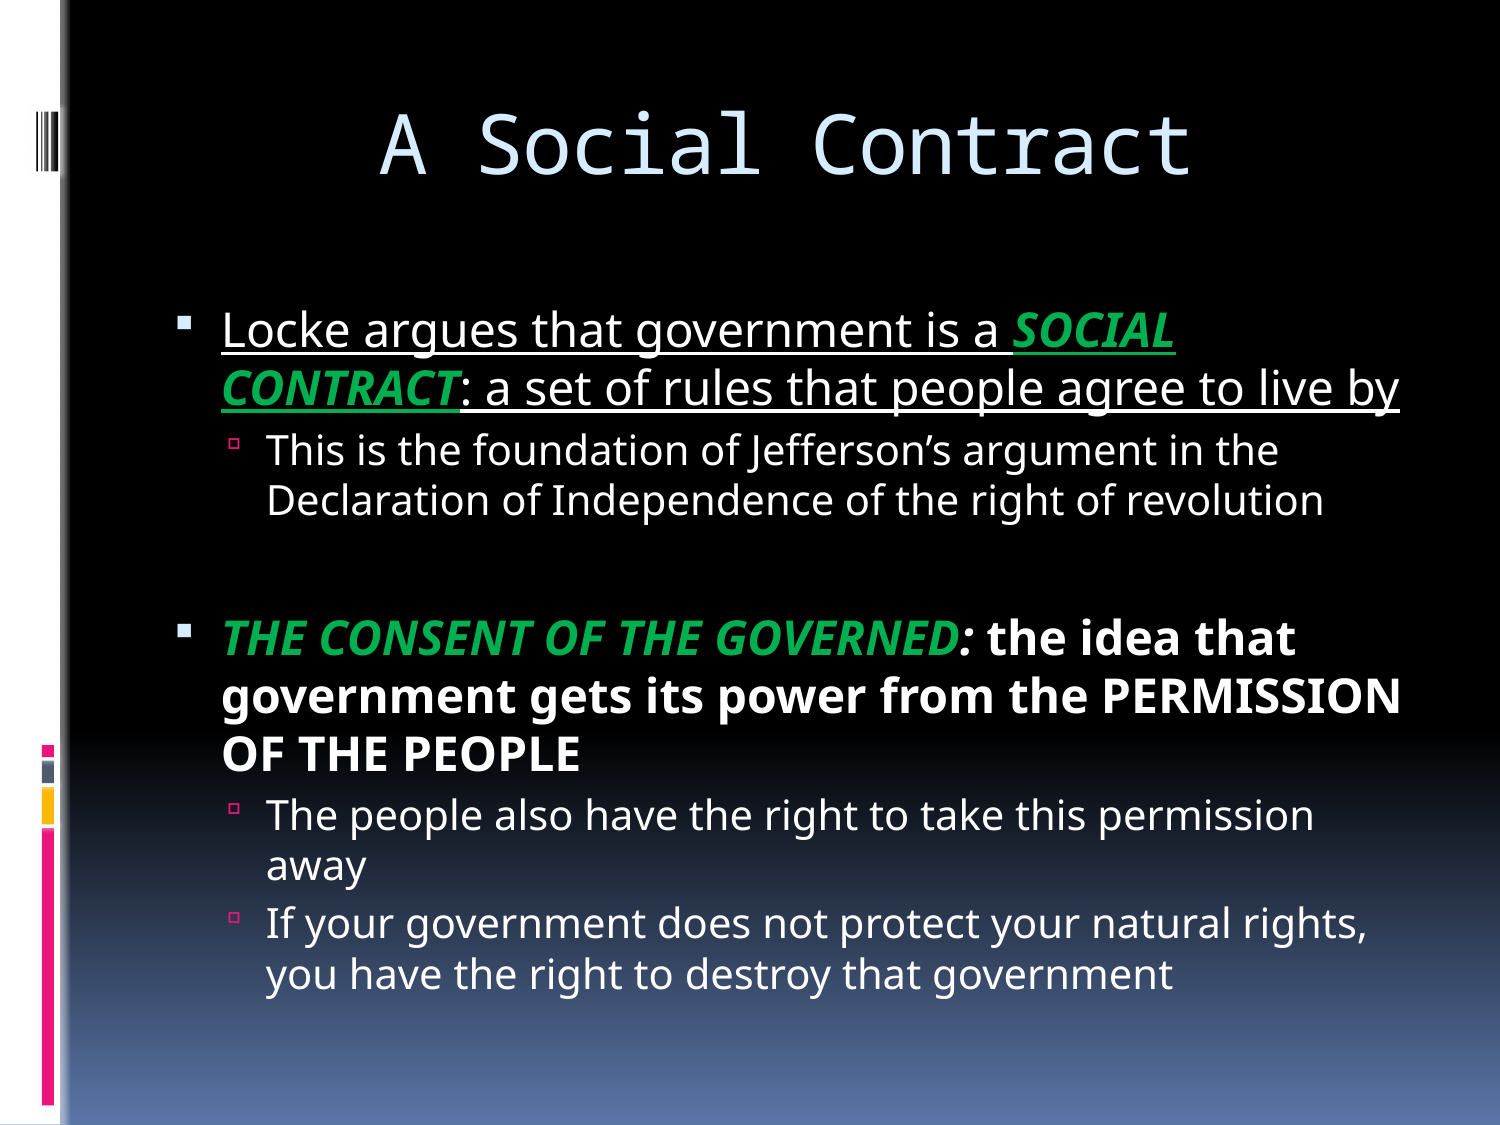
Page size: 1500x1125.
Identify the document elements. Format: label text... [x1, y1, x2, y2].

list Locke argues that government is a SOCIAL CONTRACT: a set of rules that people agree to live by This is the foundation of Jefferson’s argument in the Declaration of Independence of the right of revolution THE CONSENT OF THE GOVERNED: the idea that government gets its power from the PERMISSION OF THE PEOPLE The people also have the right to take this permission away If your government does not protect your natural rights, you have the right to destroy that government [150, 292, 1425, 1043]
title A Social Contract [150, 83, 1425, 234]
